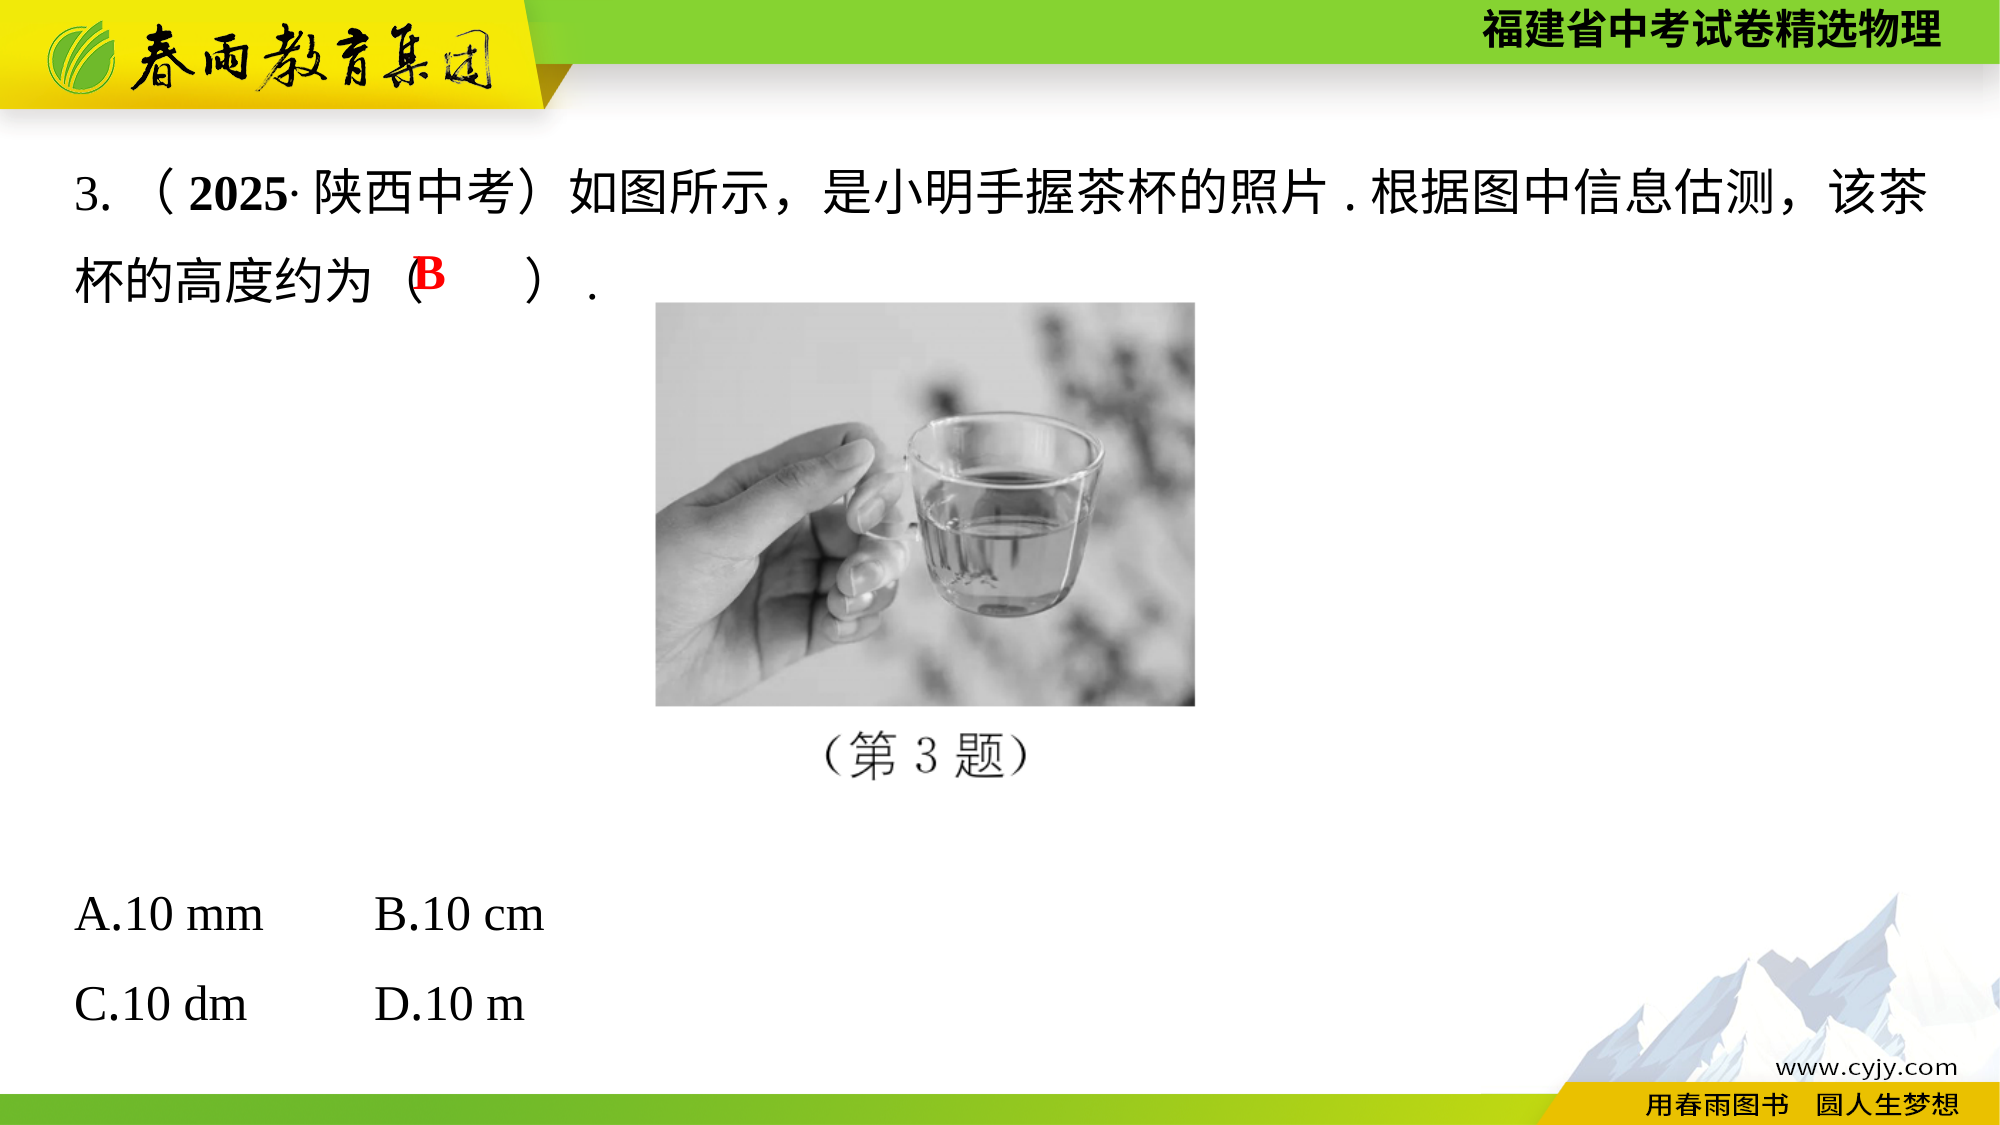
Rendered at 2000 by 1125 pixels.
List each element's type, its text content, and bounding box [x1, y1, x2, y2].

list 3.（2025∙陕西中考）如图所示，是小明手握茶杯的照片.根据图中信息估测，该茶杯的高度约为（ ）. A.10 mm B.10 cm C.10 dm D.10 m [59, 122, 1944, 1047]
text_box B [397, 231, 461, 307]
picture [0, 0, 2000, 1125]
